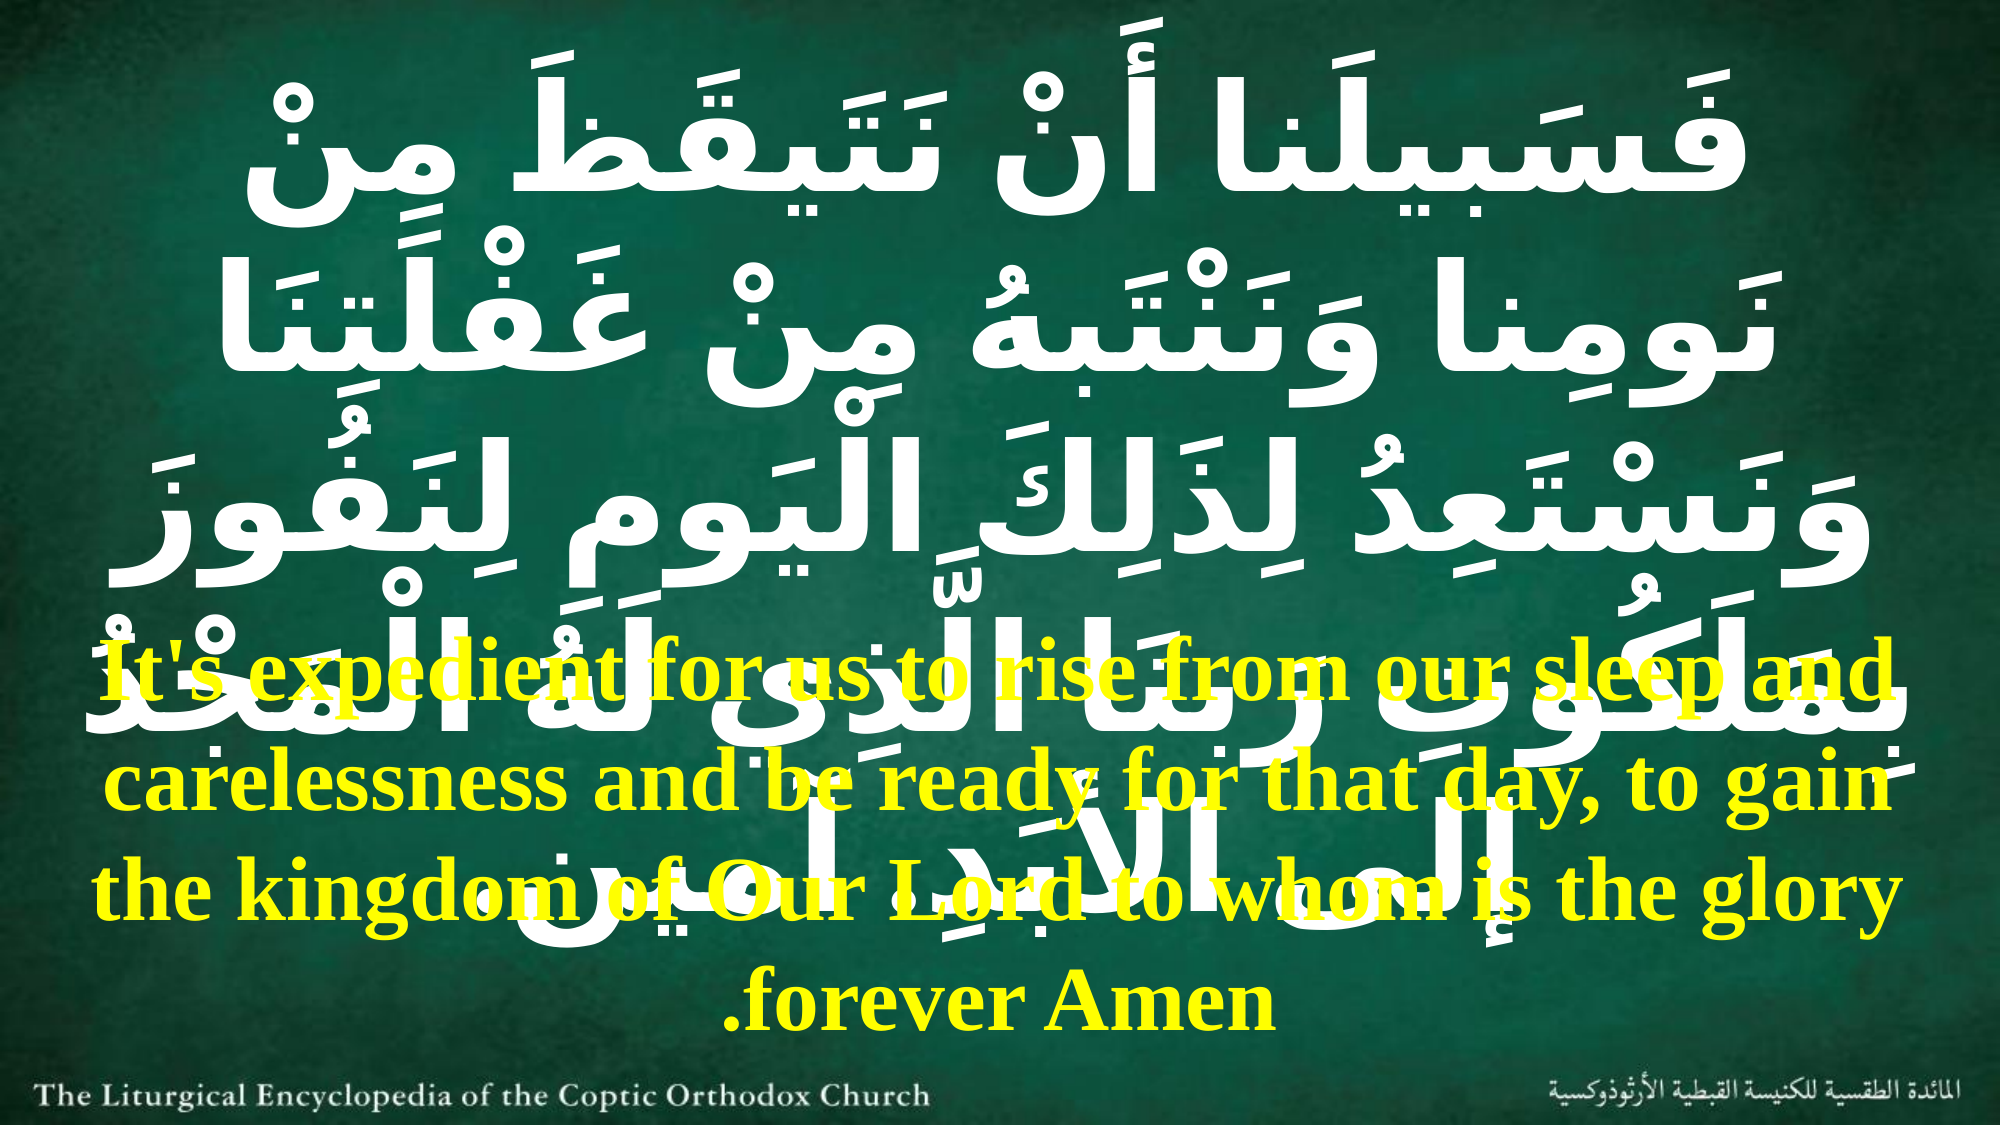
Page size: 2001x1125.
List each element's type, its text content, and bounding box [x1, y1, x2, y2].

text_box It's expedient for us to rise from our sleep and carelessness and be ready for that day, to gain the kingdom of Our Lord to whom is the glory forever Amen. [31, 601, 1968, 1071]
picture [0, 0, 2000, 1125]
text_box فَسَبيلَنا أَنْ نَتَيقَظَ مِنْ نَومِنا وَنَنْتَبهُ مِنْ غَفْلَتِنَا وَنَسْتَعِدُ لِذَلِكَ الْيَومِ لِنَفُوزَ بِمَلَكُوتِ رَبنَا الَّذِي لَهُ الْمَجْدُ إلى الأبَدِ. آمين. [29, 34, 1968, 949]
